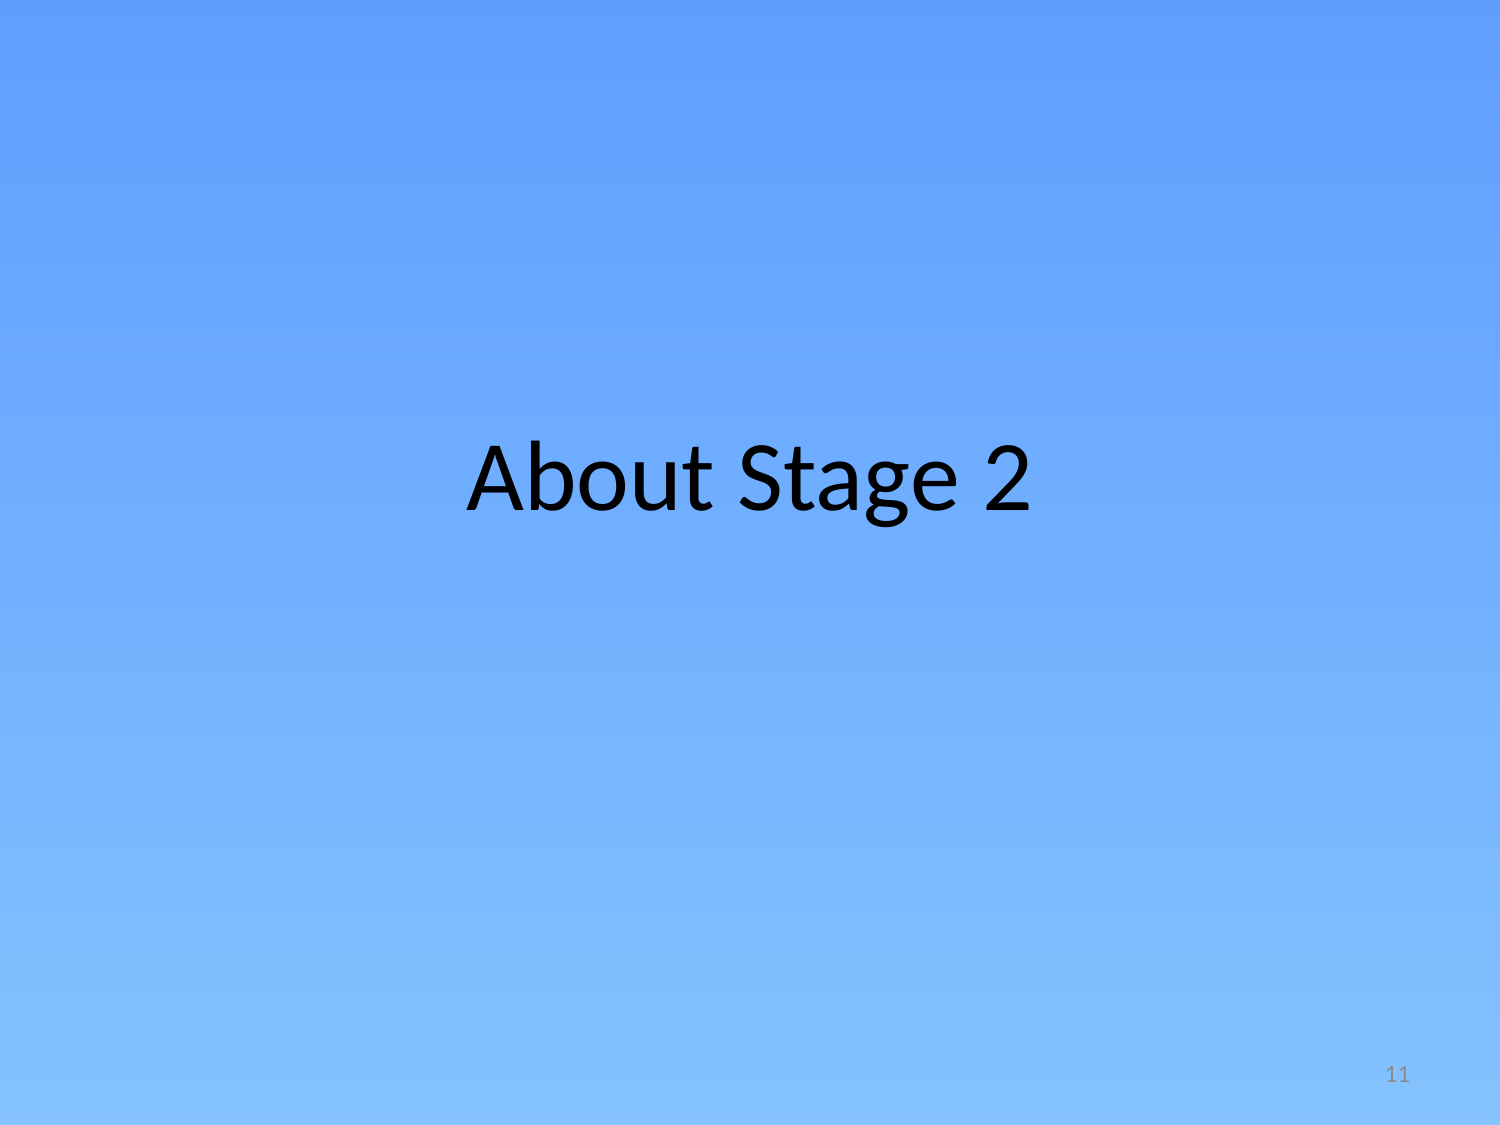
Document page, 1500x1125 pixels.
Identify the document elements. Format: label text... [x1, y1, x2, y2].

title About Stage 2 [112, 349, 1388, 591]
slide_number 11 [1074, 1042, 1425, 1103]
